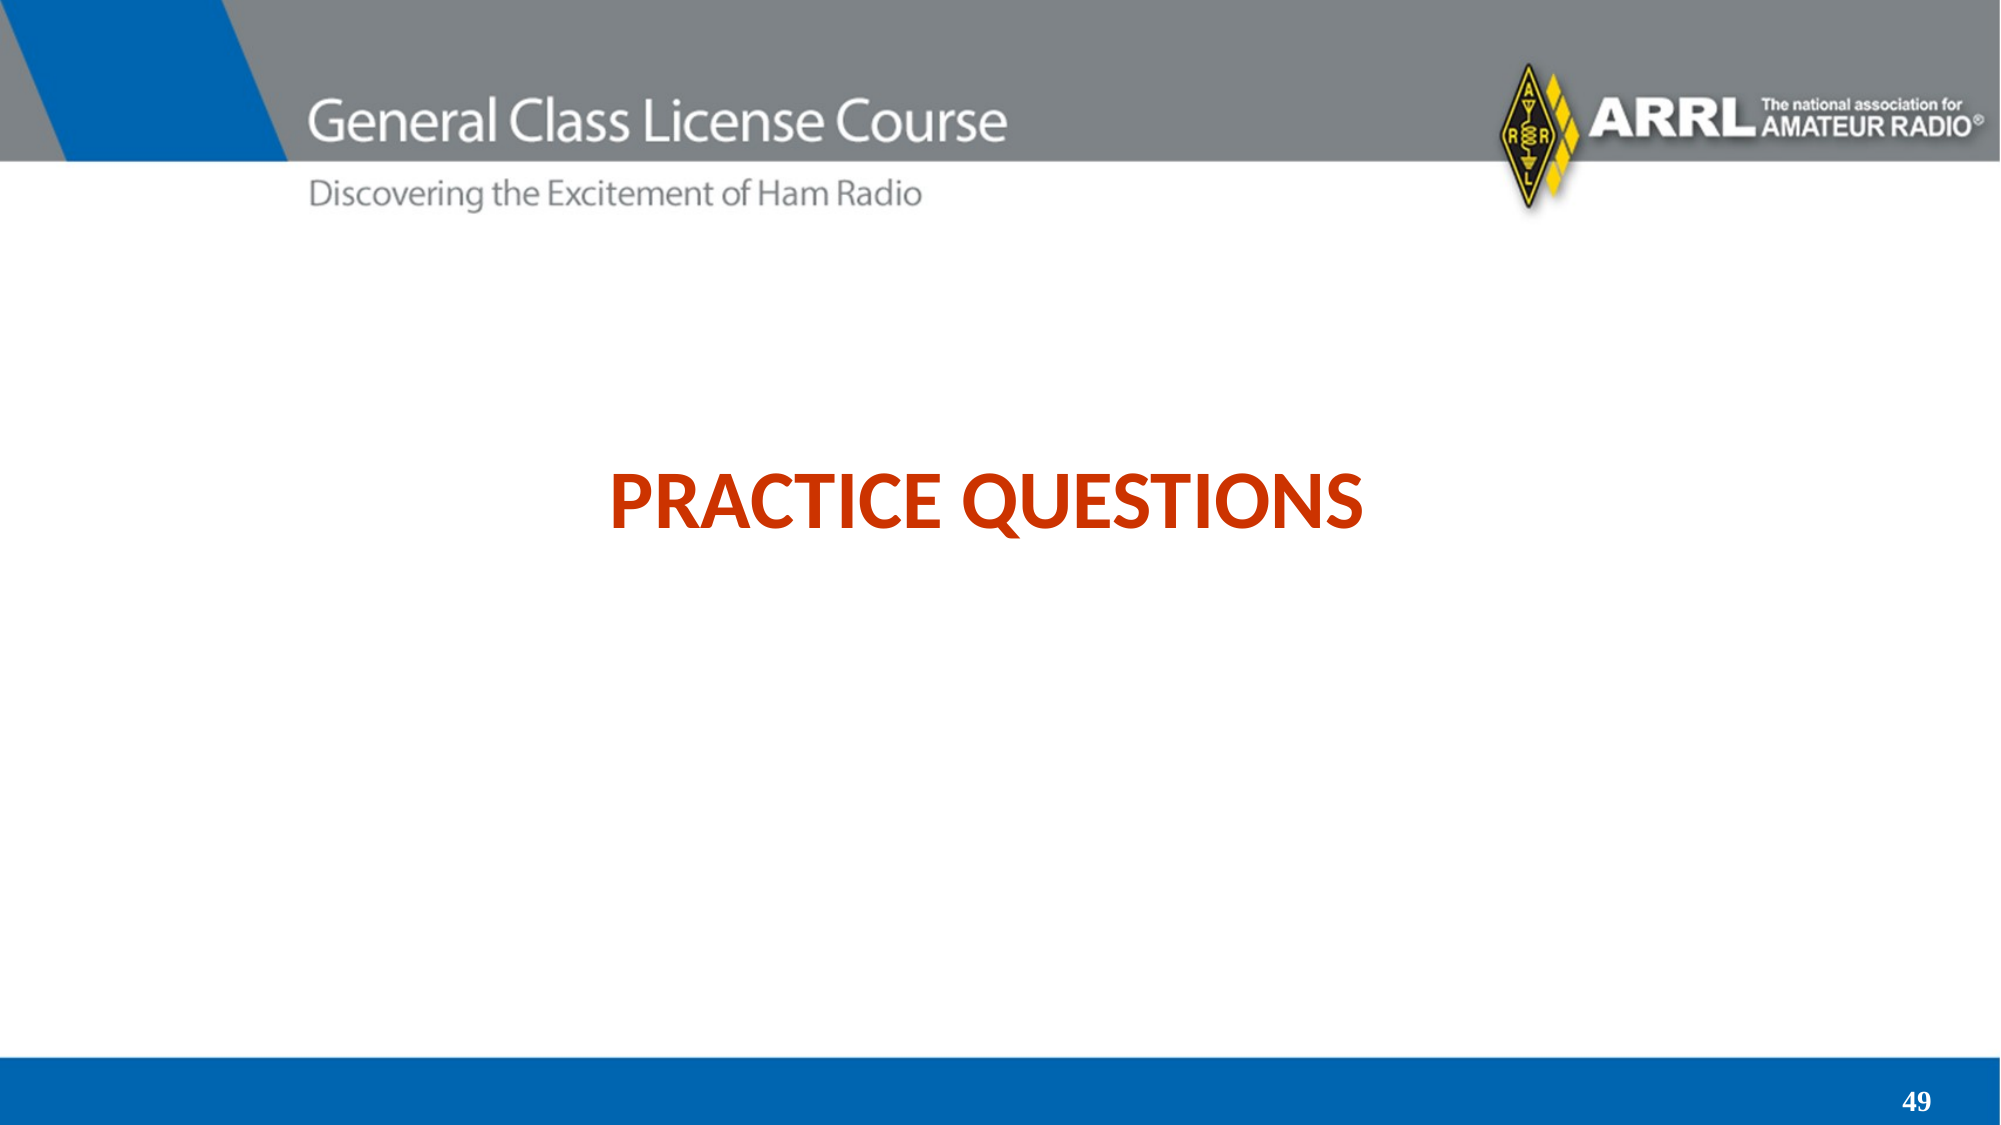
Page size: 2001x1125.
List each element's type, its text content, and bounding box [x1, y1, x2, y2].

picture [0, 0, 2001, 1125]
title PRACTICE QUESTIONS [87, 437, 1888, 625]
